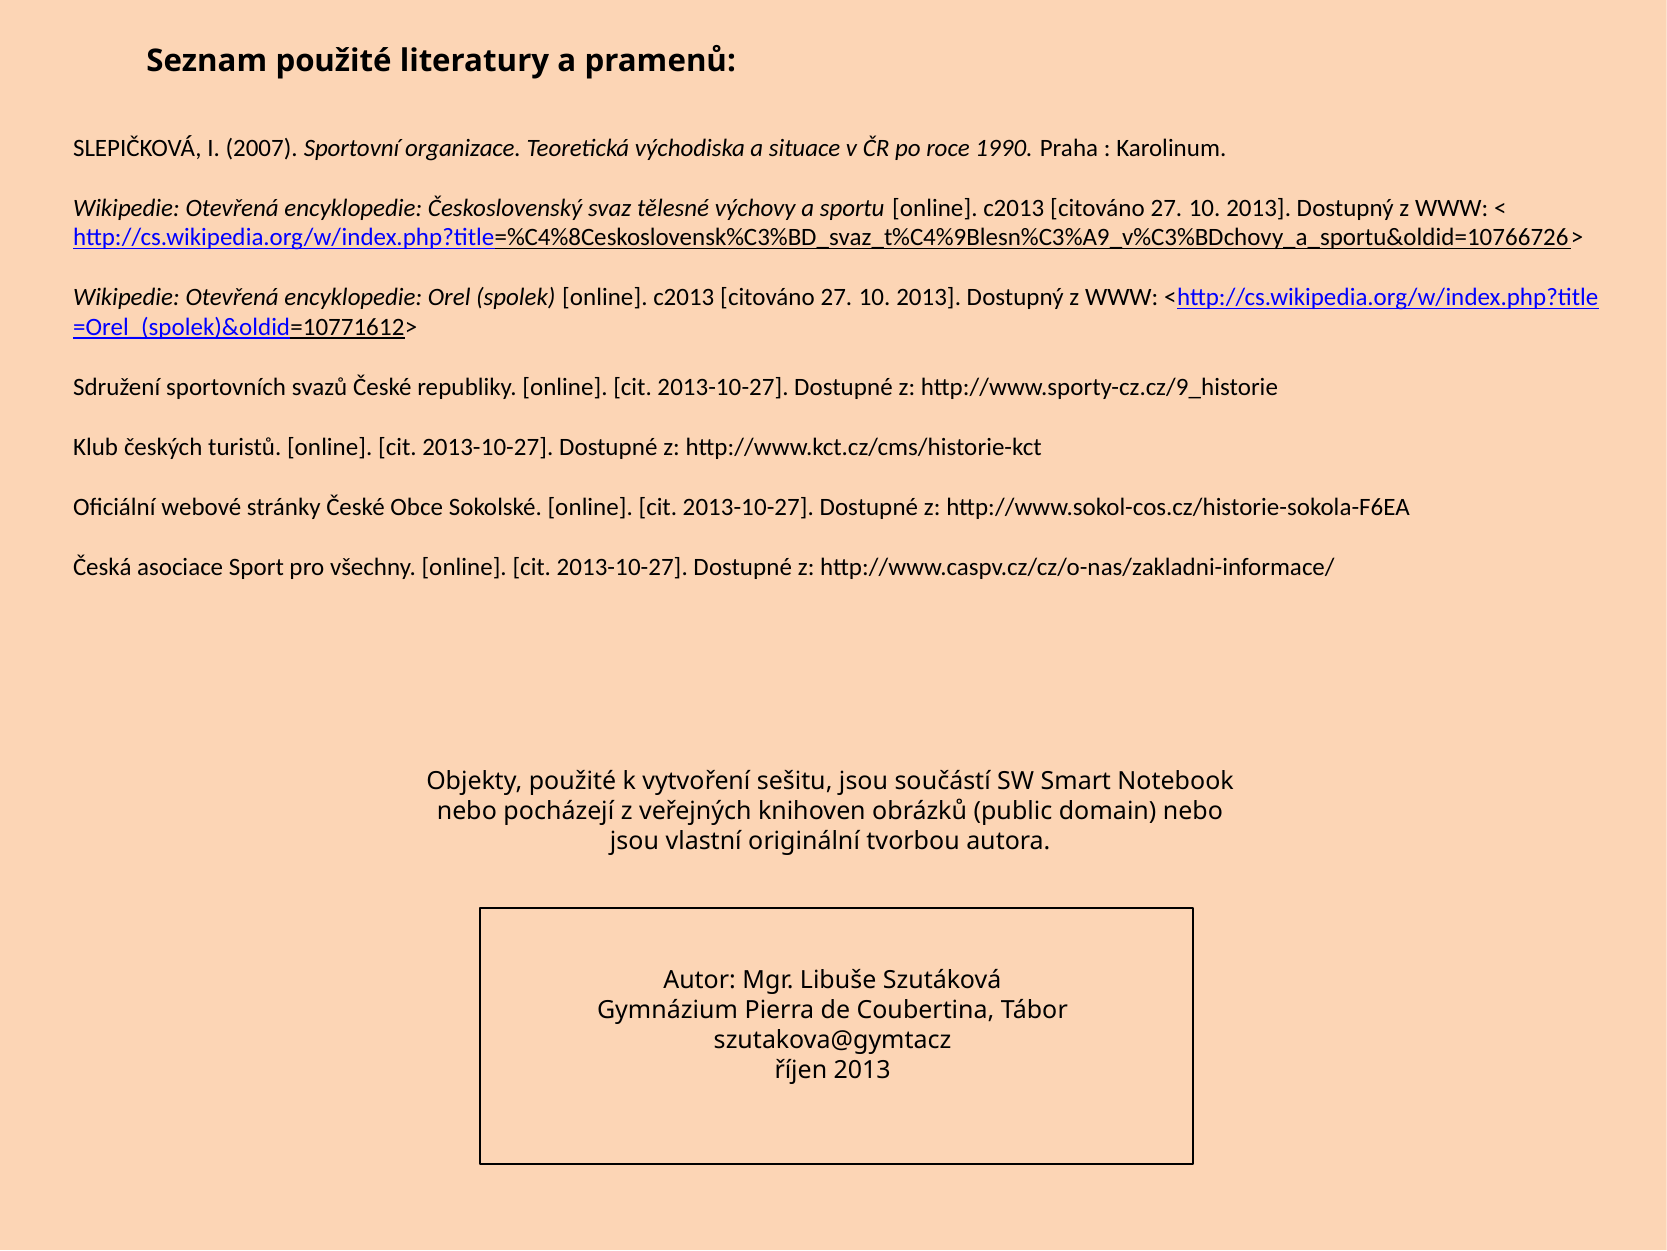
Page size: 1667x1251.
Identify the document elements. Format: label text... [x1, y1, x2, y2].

text_box Seznam použité literatury a pramenů: [37, 33, 846, 86]
text_box SLEPIČKOVÁ, I. (2007). Sportovní organizace. Teoretická východiska a situace v ČR po roce 1990. Praha : Karolinum. Wikipedie: Otevřená encyklopedie: Československý svaz tělesné výchovy a sportu [online]. c2013 [citováno 27. 10. 2013]. Dostupný z WWW: <http://cs.wikipedia.org/w/index.php?title=%C4%8Ceskoslovensk%C3%BD_svaz_t%C4%9Blesn%C3%A9_v%C3%BDchovy_a_sportu&oldid=10766726> Wikipedie: Otevřená encyklopedie: Orel (spolek) [online]. c2013 [citováno 27. 10. 2013]. Dostupný z WWW: <http://cs.wikipedia.org/w/index.php?title=Orel_(spolek)&oldid=10771612> Sdružení sportovních svazů České republiky. [online]. [cit. 2013-10-27]. Dostupné z: http://www.sporty-cz.cz/9_historie Klub českých turistů. [online]. [cit. 2013-10-27]. Dostupné z: http://www.kct.cz/cms/historie-kct Oficiální webové stránky České Obce Sokolské. [online]. [cit. 2013-10-27]. Dostupné z: http://www.sokol-cos.cz/historie-sokola-F6EA Česká asociace Sport pro všechny. [online]. [cit. 2013-10-27]. Dostupné z: http://www.caspv.cz/cz/o-nas/zakladni-informace/ [53, 93, 1619, 618]
text_box [480, 907, 1193, 1165]
text_box Autor: Mgr. Libuše Szutáková Gymnázium Pierra de Coubertina, Tábor szutakova@gymtacz říjen 2013 [507, 956, 1158, 1092]
text_box Objekty, použité k vytvoření sešitu, jsou součástí SW Smart Notebook nebo pocházejí z veřejných knihoven obrázků (public domain) nebo jsou vlastní originální tvorbou autora. [401, 757, 1260, 863]
